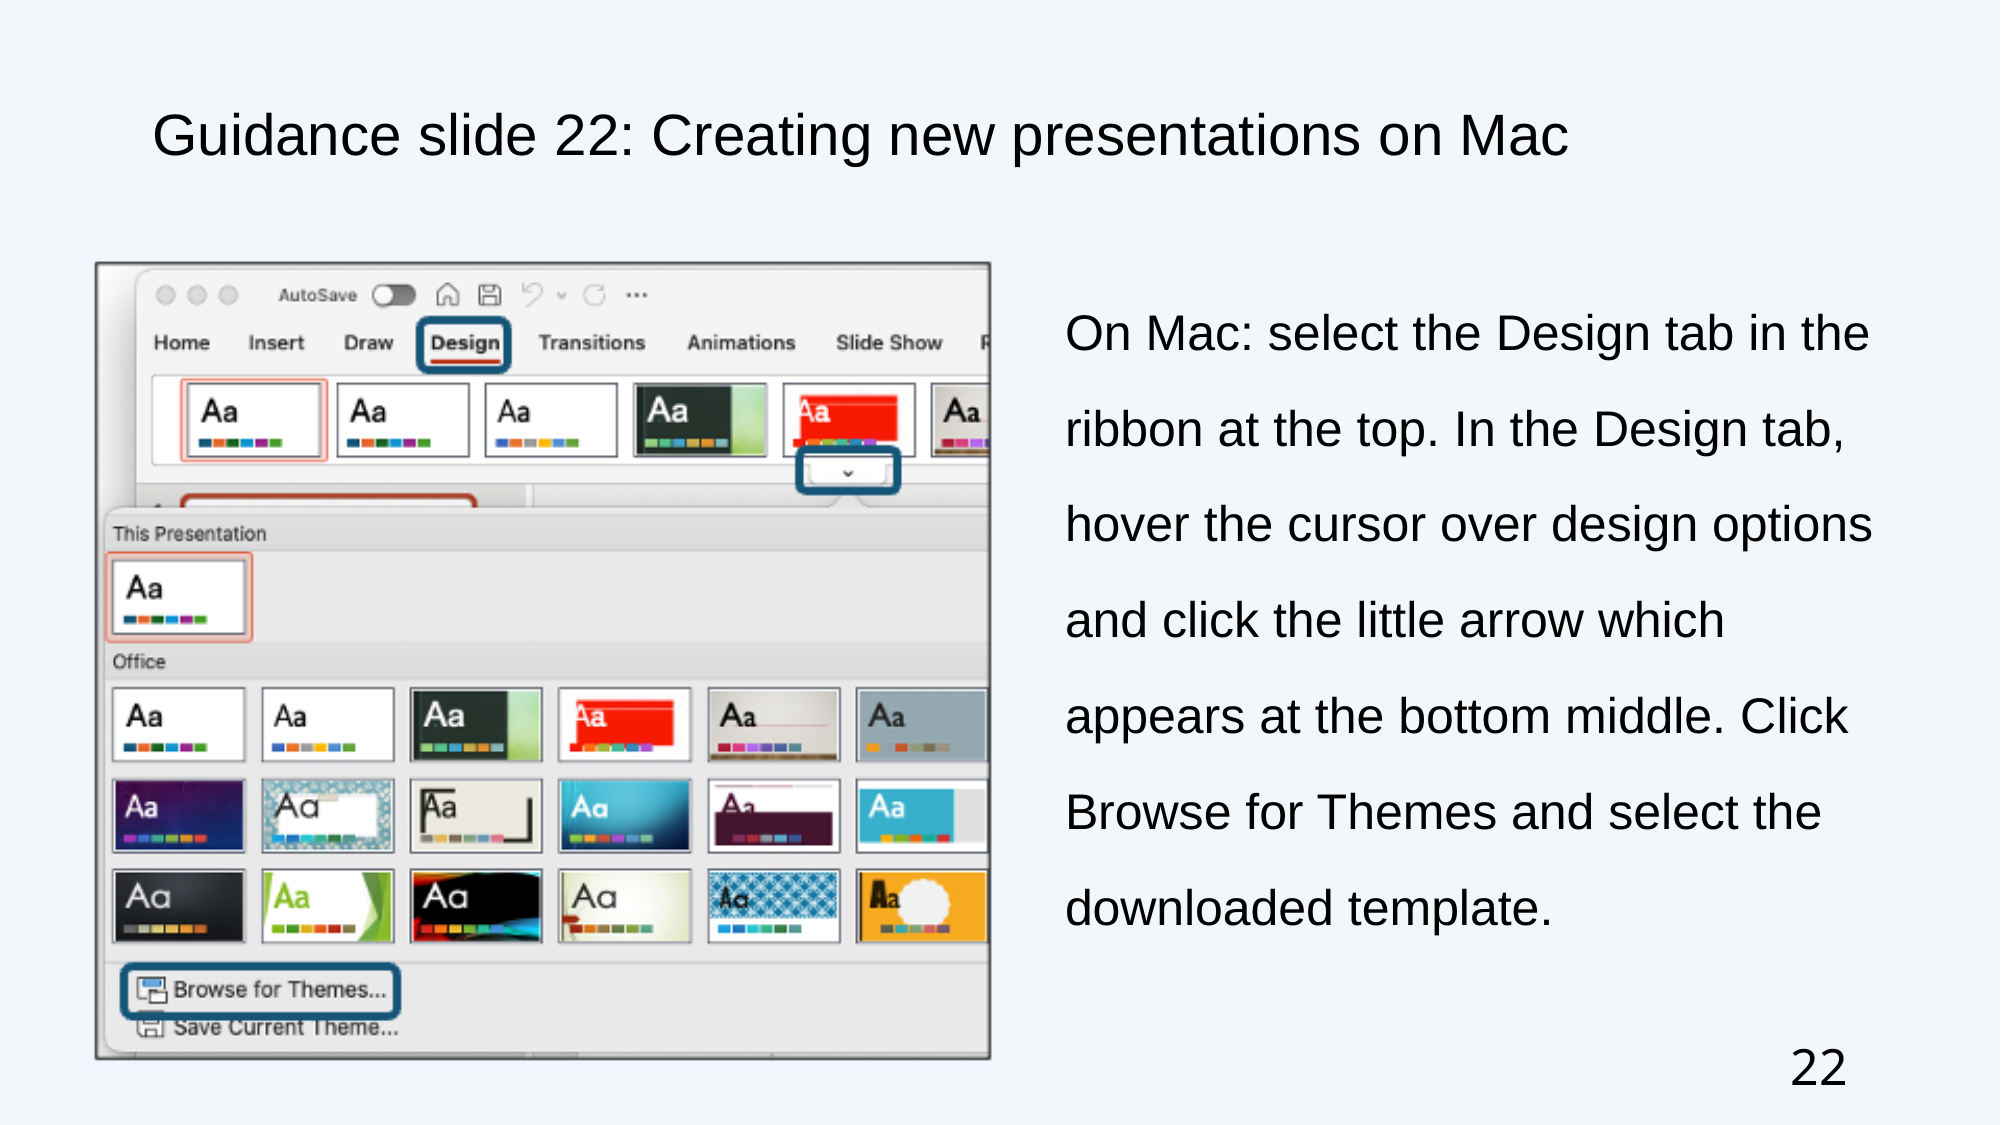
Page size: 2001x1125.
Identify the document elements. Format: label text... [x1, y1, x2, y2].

title Guidance slide 22: Creating new presentations on Mac [137, 55, 1863, 218]
list On Mac: select the Design tab in the ribbon at the top. In the Design tab, hover the cursor over design options and click the little arrow which appears at the bottom middle. Click Browse for Themes and select the downloaded template. [1050, 256, 1894, 1069]
slide_number 22 [1687, 1035, 1863, 1103]
picture [86, 255, 1001, 1070]
